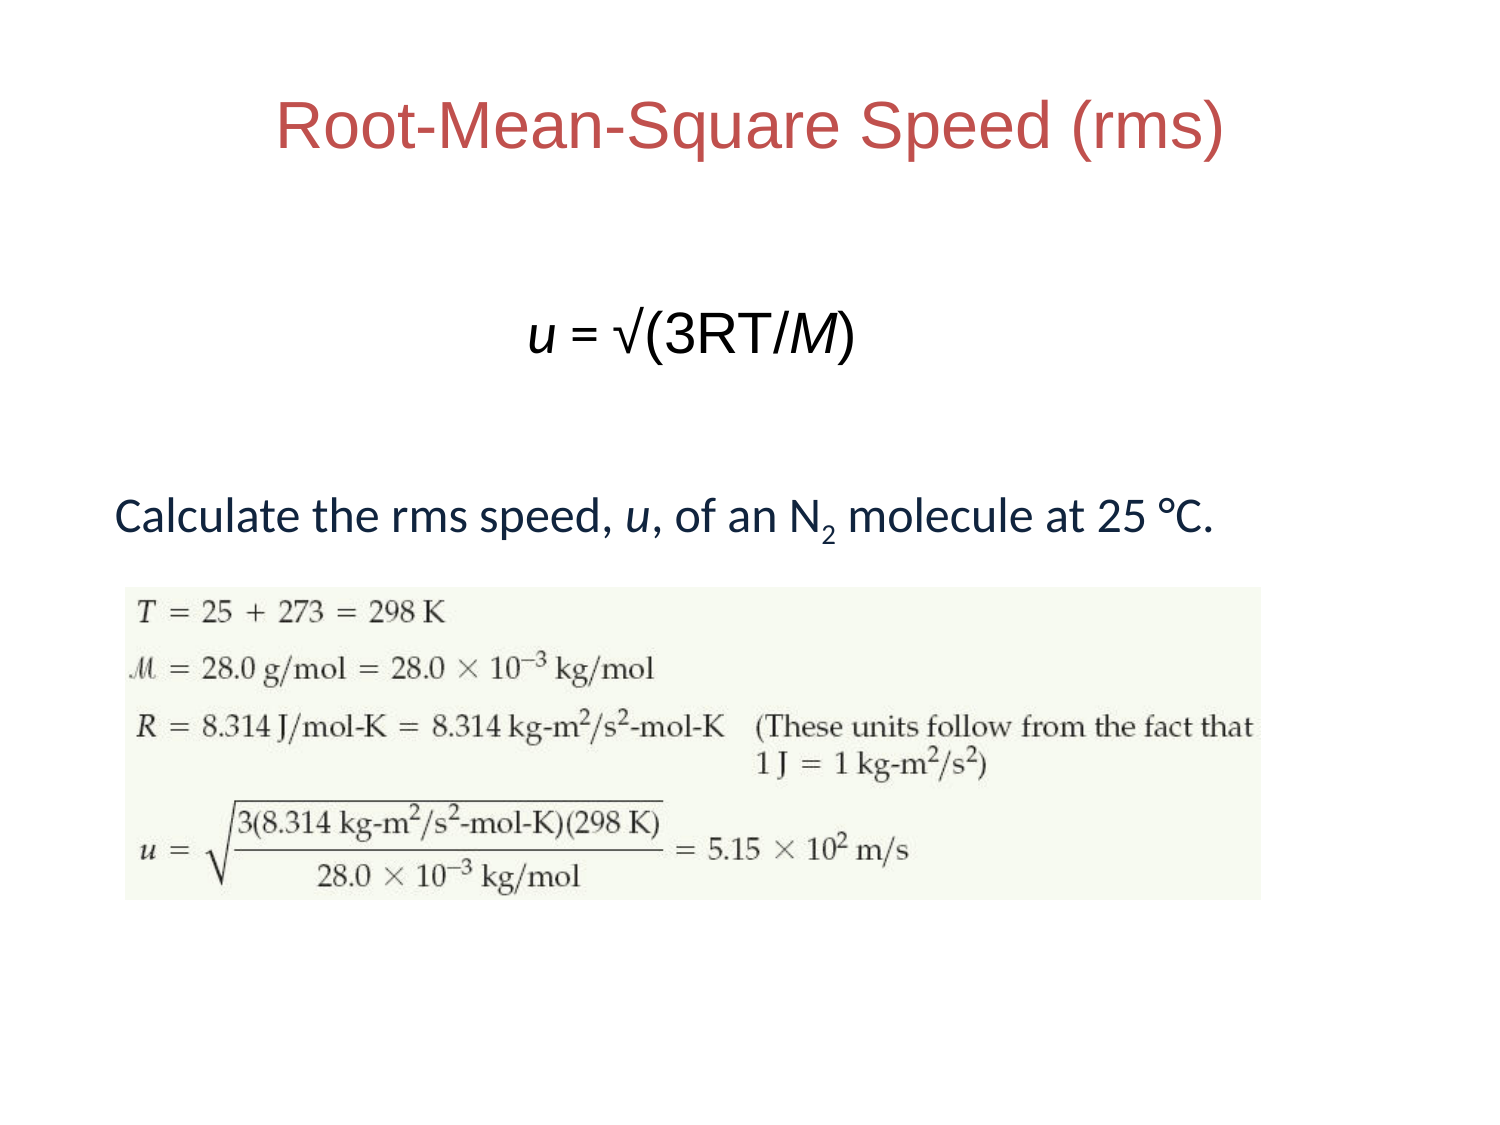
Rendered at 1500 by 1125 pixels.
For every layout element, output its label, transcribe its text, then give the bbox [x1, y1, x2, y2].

text_box u = √(3RT/M) [512, 287, 950, 418]
picture [124, 587, 1261, 901]
text_box Calculate the rms speed, u, of an N2 molecule at 25 °C. [99, 474, 1263, 558]
text_box Root-Mean-Square Speed (rms) [241, 74, 1242, 170]
